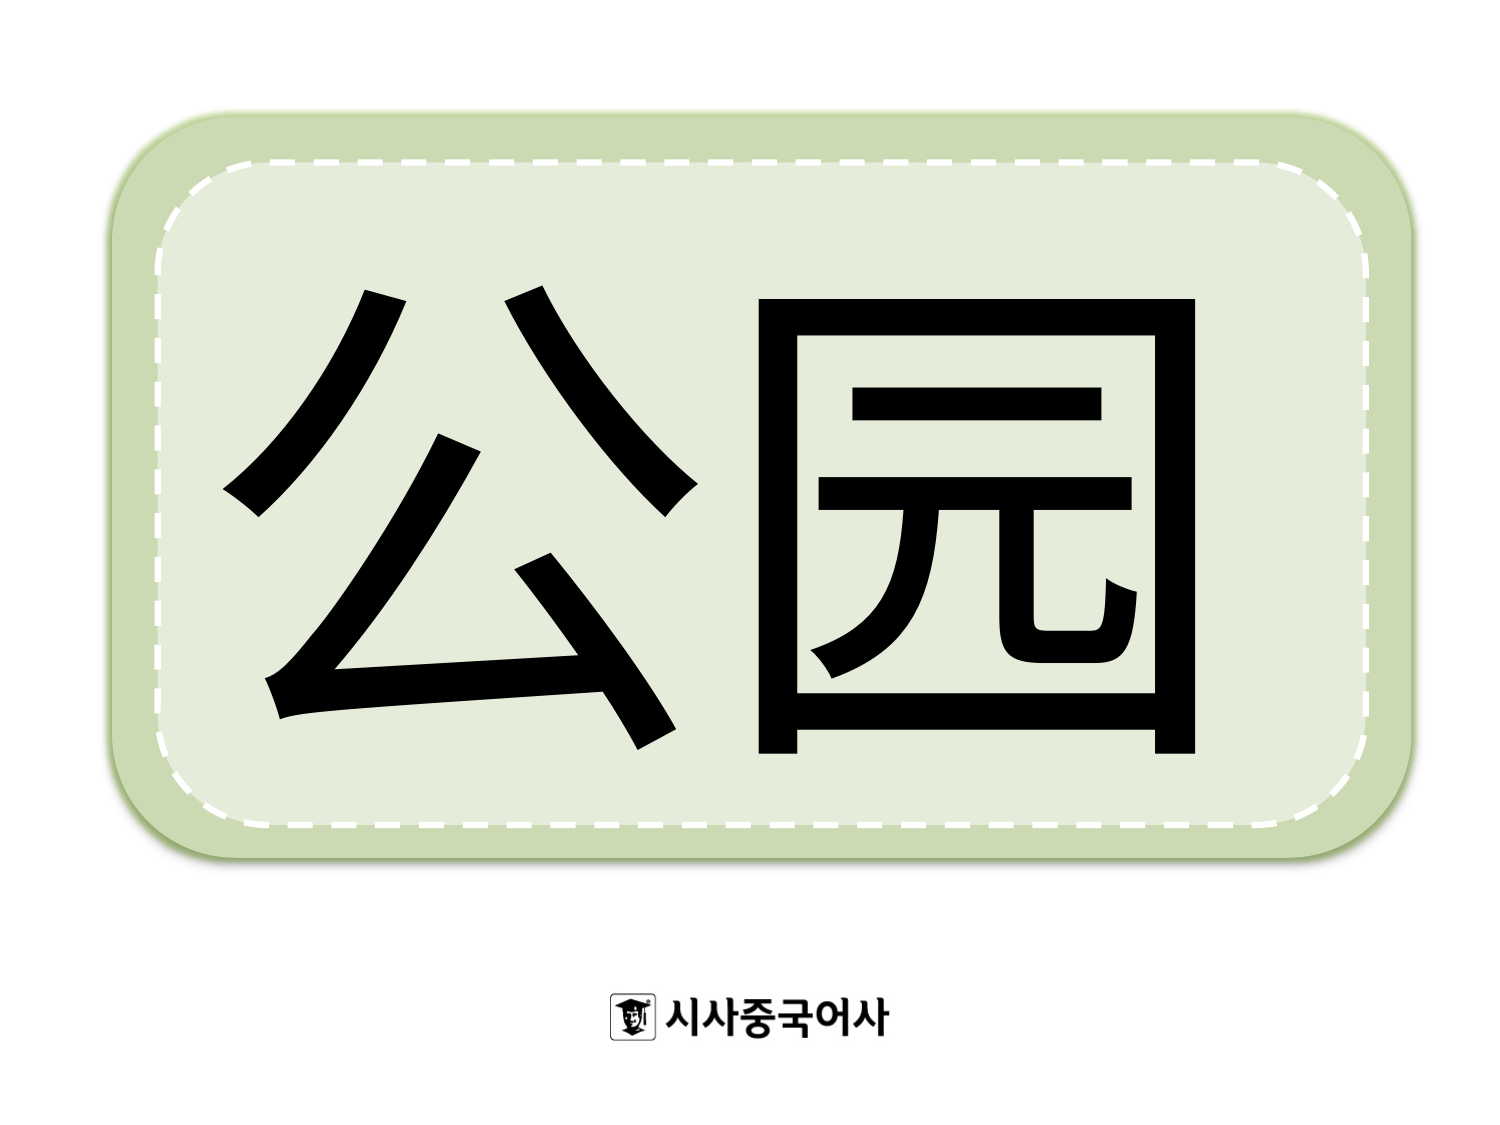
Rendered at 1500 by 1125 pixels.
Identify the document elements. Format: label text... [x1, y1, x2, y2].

text_box [162, 160, 1371, 824]
picture [602, 987, 898, 1047]
text_box 公园 [171, 172, 1380, 836]
